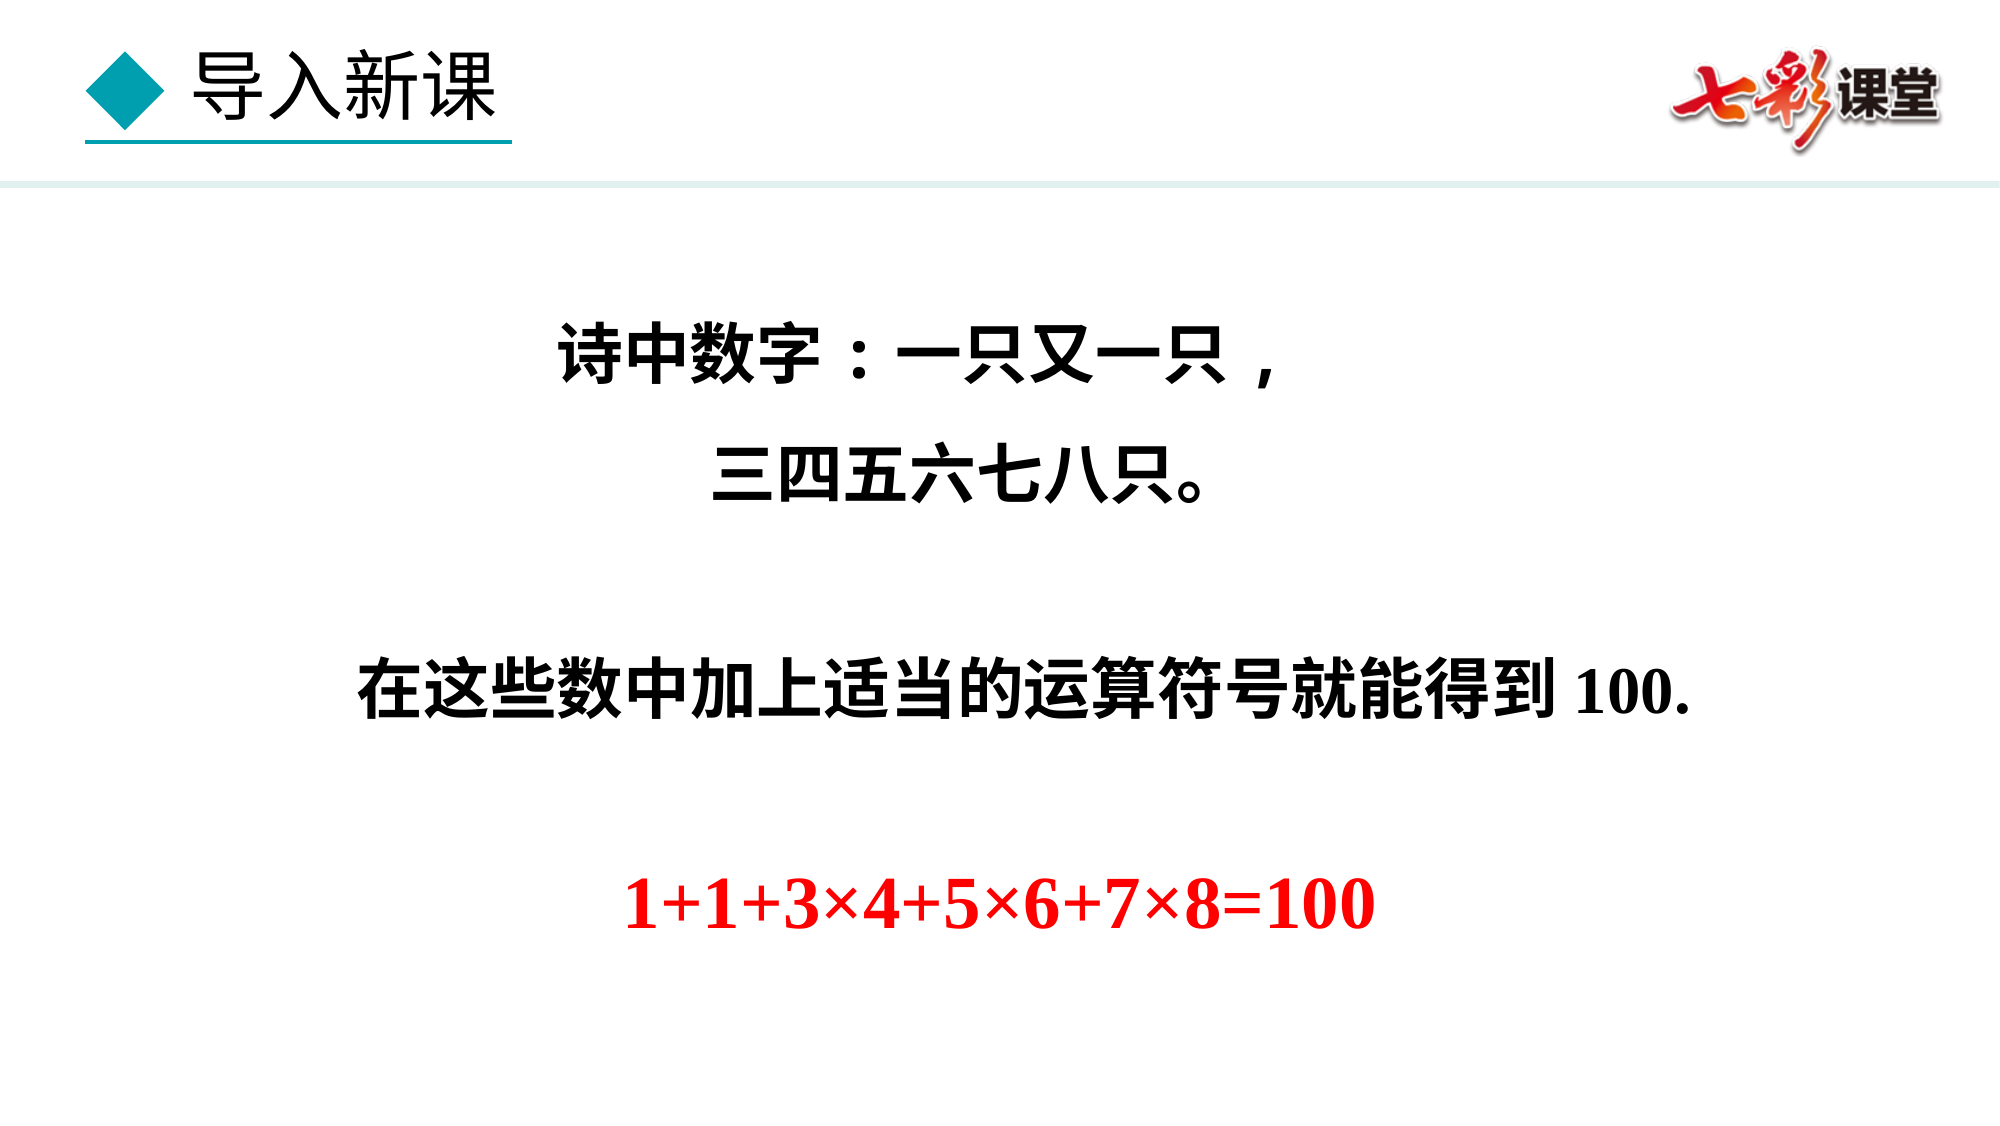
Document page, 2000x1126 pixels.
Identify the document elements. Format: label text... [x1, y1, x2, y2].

text_box 1+1+3×4+5×6+7×8=100 [602, 816, 1398, 954]
text_box 诗中数字:一只又一只, 三四五六七八只。 [536, 261, 1392, 522]
text_box 在这些数中加上适当的运算符号就能得到100. [198, 612, 1729, 737]
picture [1666, 42, 1948, 157]
